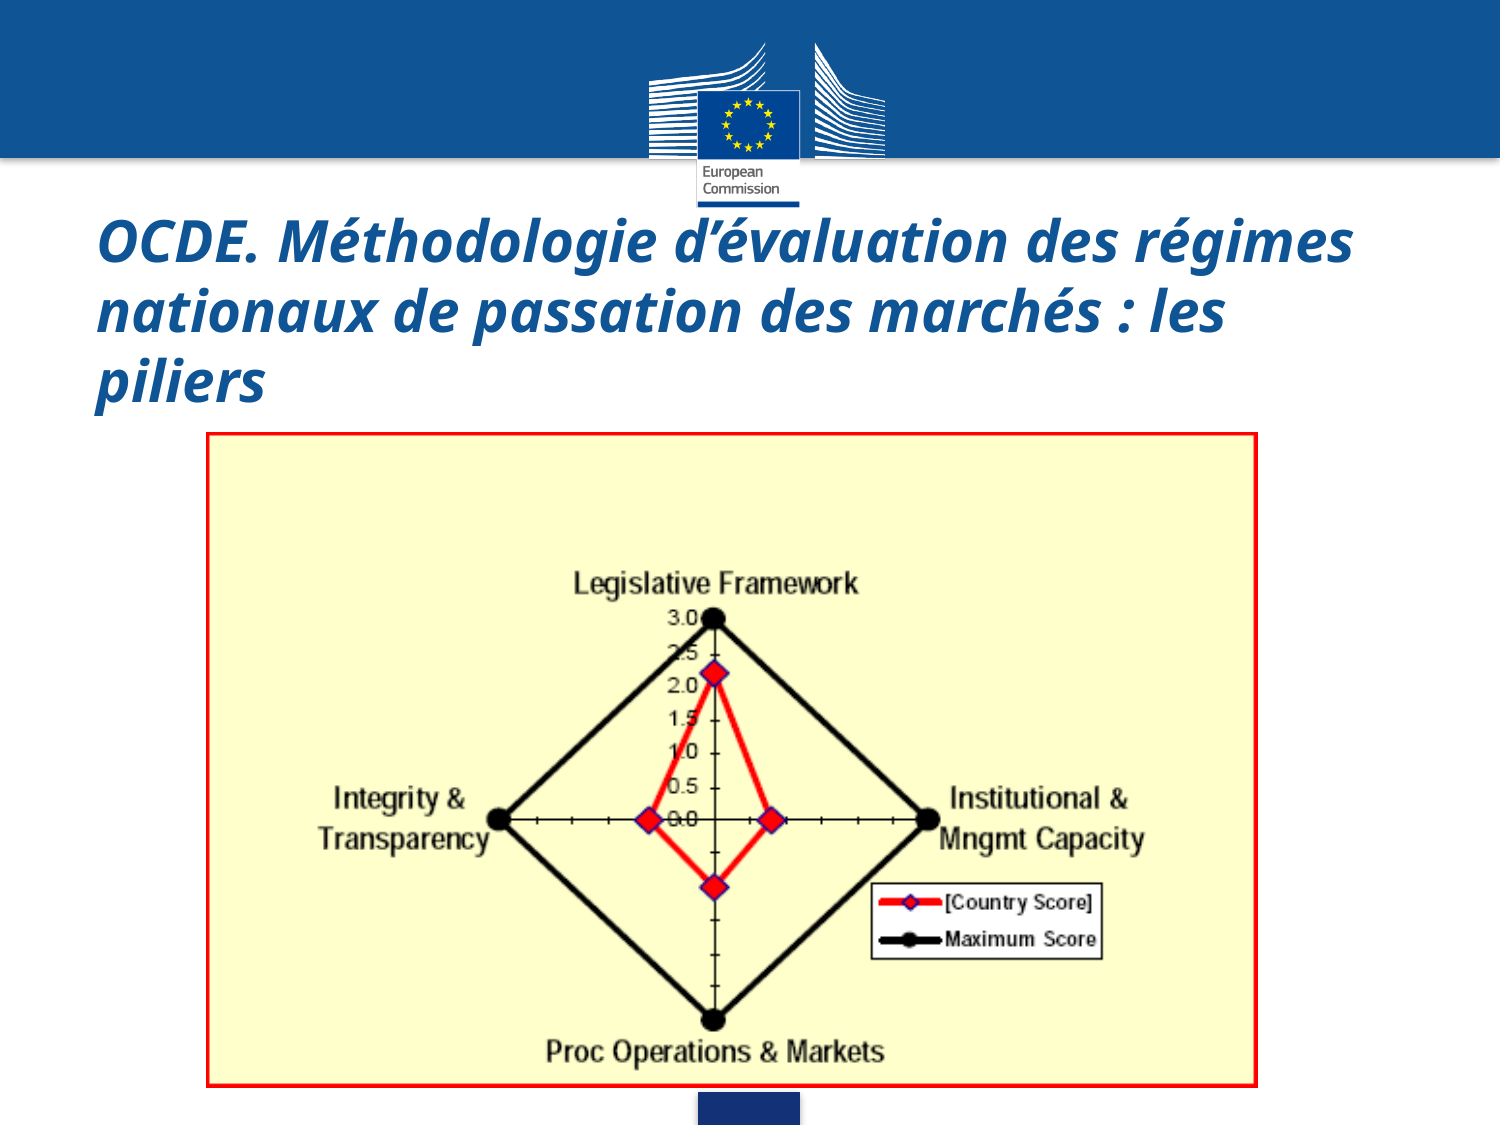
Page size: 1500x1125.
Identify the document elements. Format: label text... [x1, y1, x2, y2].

picture [649, 42, 885, 208]
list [206, 432, 1259, 1088]
title OCDE. Méthodologie d’évaluation des régimes nationaux de passation des marchés : les piliers [52, 255, 1400, 364]
